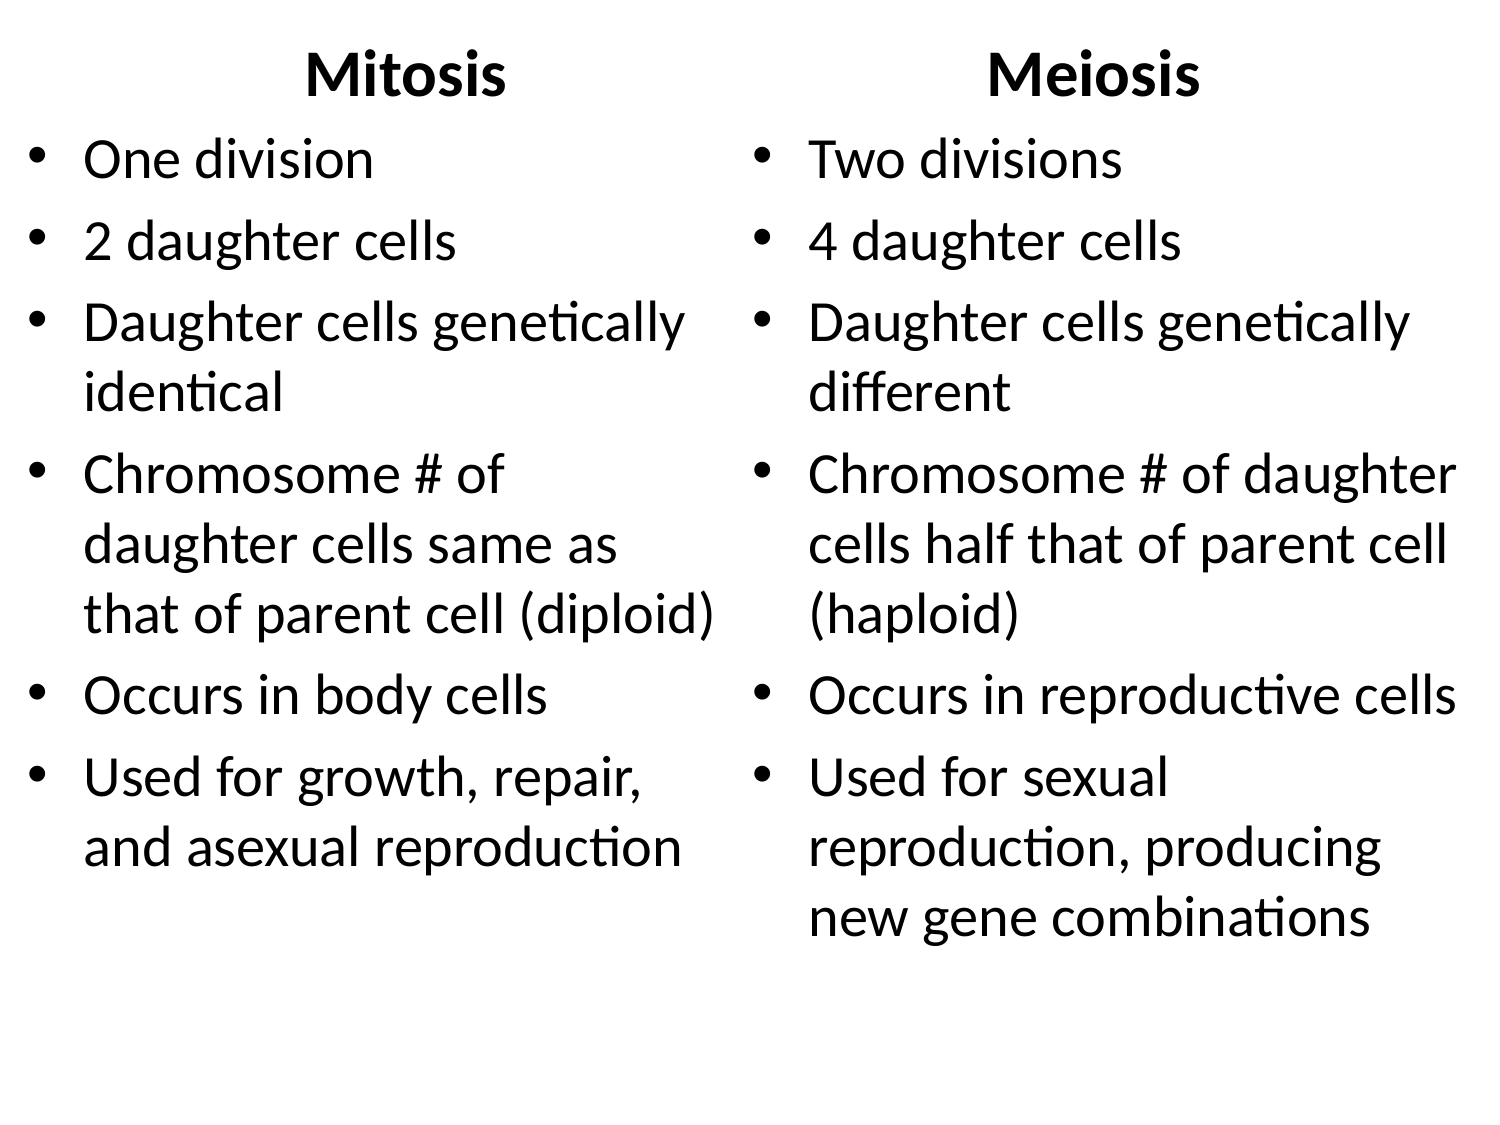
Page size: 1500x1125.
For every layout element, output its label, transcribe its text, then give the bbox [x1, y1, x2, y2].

list One division 2 daughter cells Daughter cells genetically identical Chromosome # of daughter cells same as that of parent cell (diploid) Occurs in body cells Used for growth, repair, and asexual reproduction [12, 112, 737, 1005]
list Two divisions 4 daughter cells Daughter cells genetically different Chromosome # of daughter cells half that of parent cell (haploid) Occurs in reproductive cells Used for sexual reproduction, producing new gene combinations [737, 112, 1500, 1005]
list Meiosis [762, 12, 1426, 112]
list Mitosis [75, 12, 738, 112]
